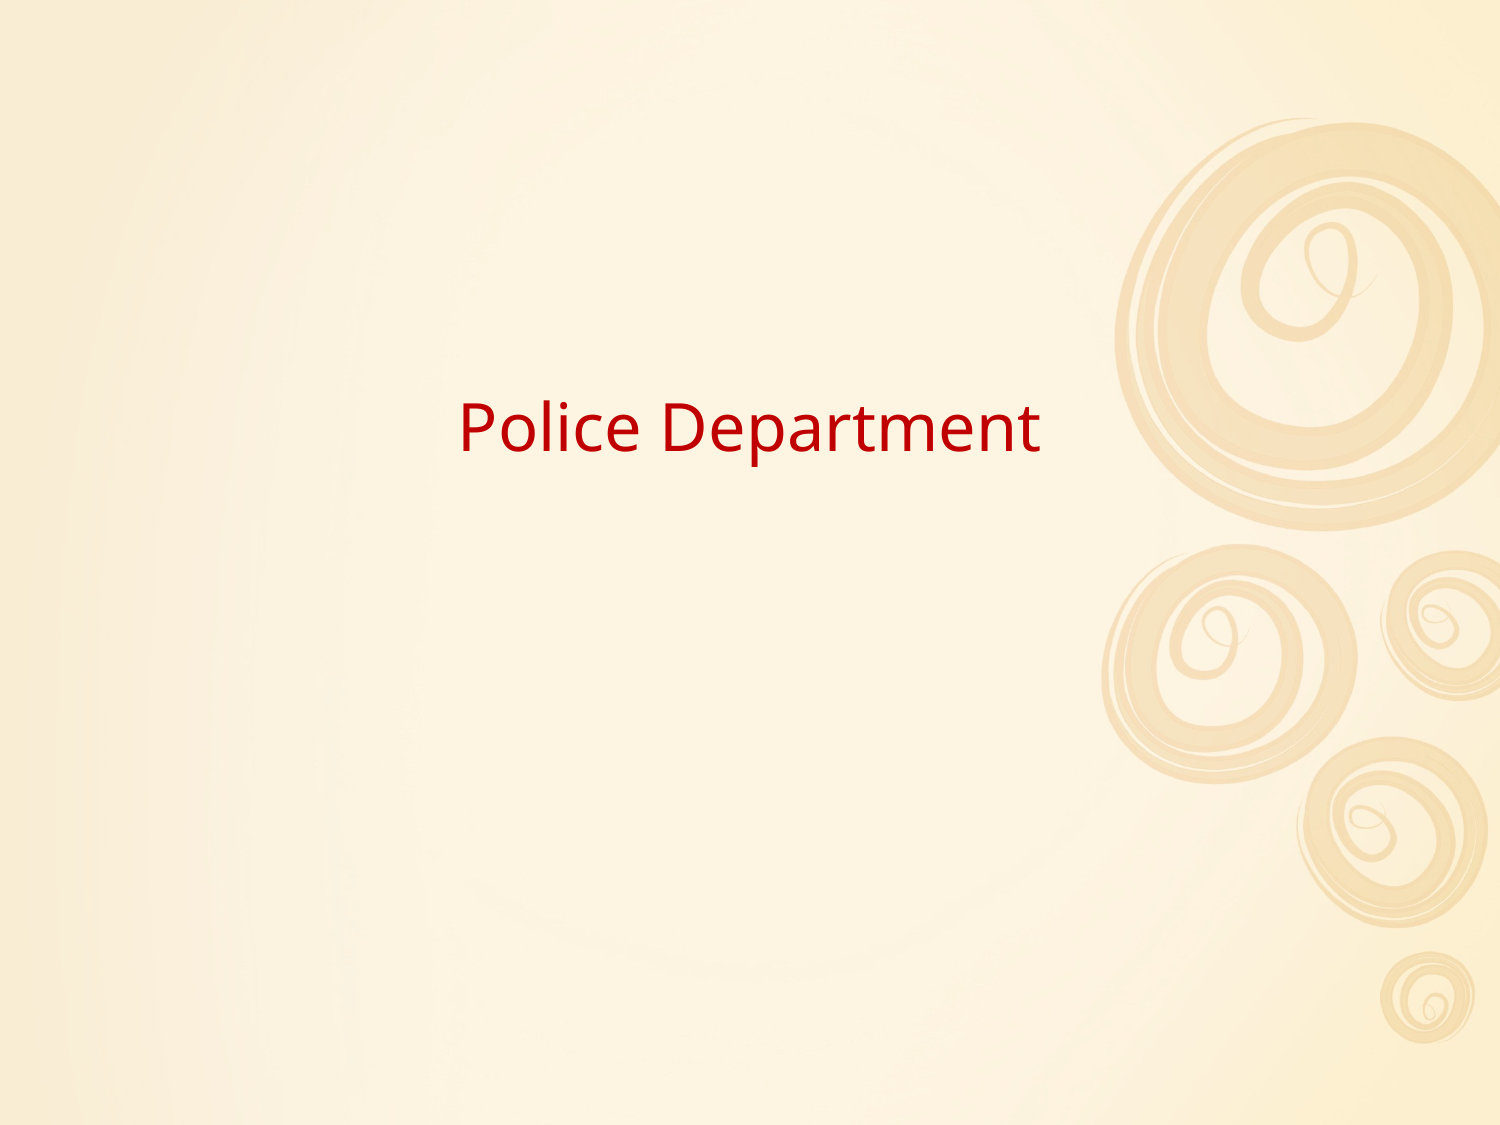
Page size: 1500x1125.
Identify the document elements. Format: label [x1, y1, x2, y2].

title [75, 324, 1425, 525]
picture [0, 0, 1500, 1125]
